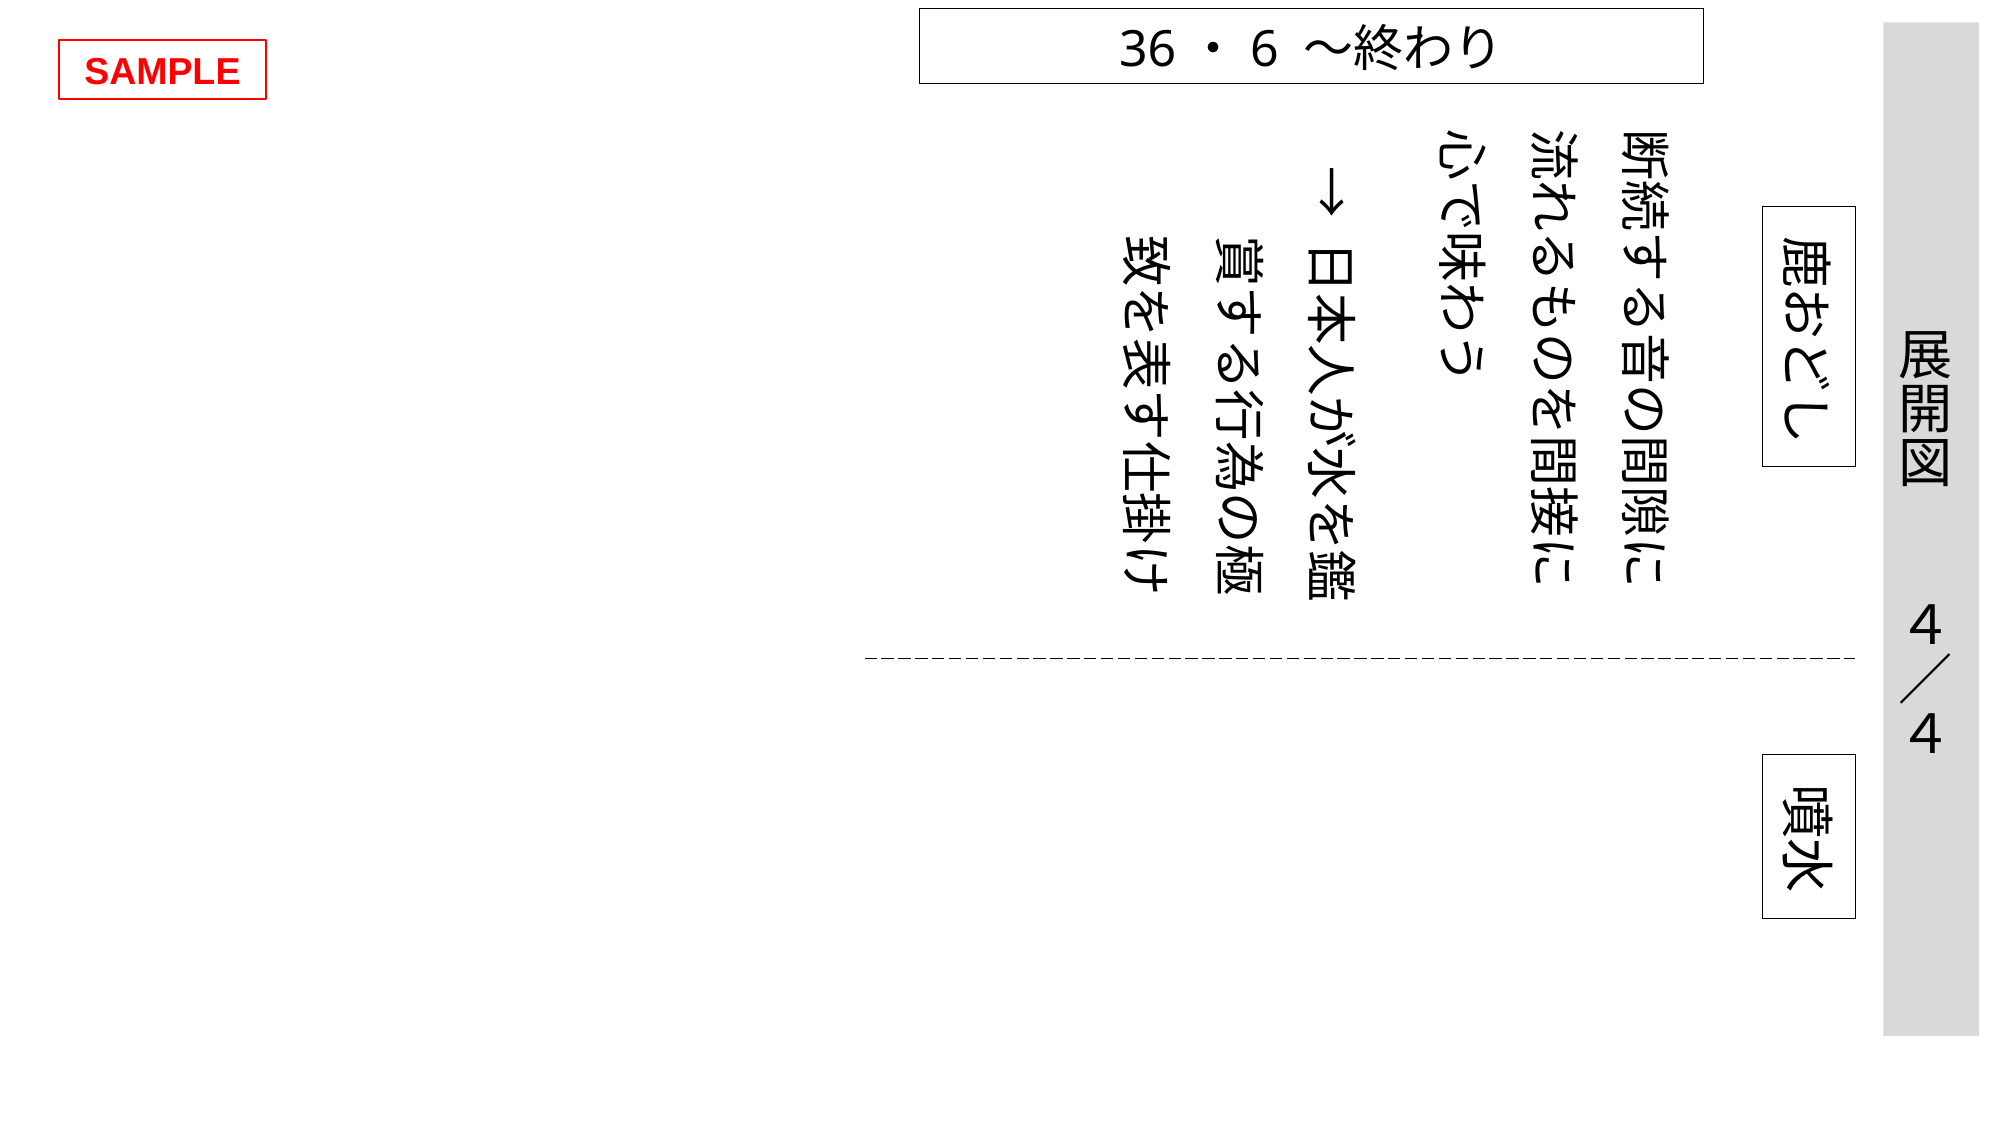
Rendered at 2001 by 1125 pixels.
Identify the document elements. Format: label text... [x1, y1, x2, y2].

text_box → 日本人が水を鑑 賞する行為の極致を表す仕掛け [1083, 137, 1399, 632]
text_box 36・6 ～終わり [919, 8, 1704, 84]
text_box 断続する音の間隙に 流れるものを間接に心で味わう [1400, 100, 1717, 629]
text_box 噴水 [1762, 754, 1856, 919]
list 展開図 ４／４ [1883, 22, 1980, 1037]
text_box SAMPLE [58, 39, 267, 100]
text_box 鹿おどし [1762, 206, 1856, 467]
